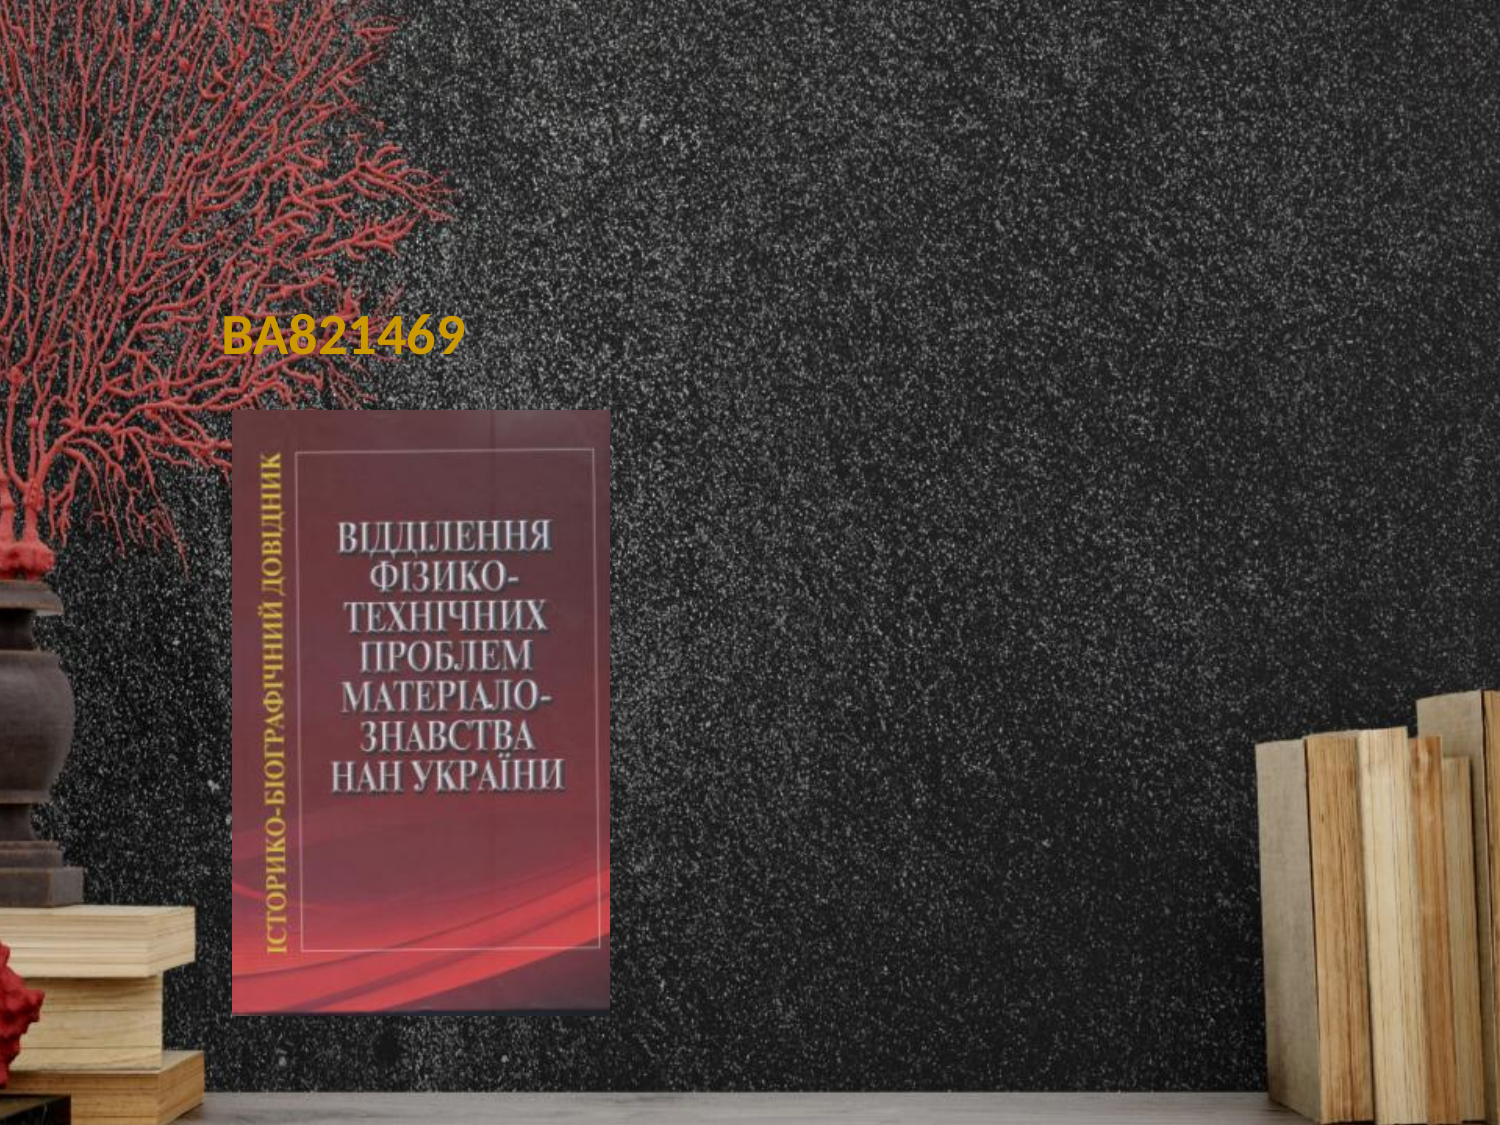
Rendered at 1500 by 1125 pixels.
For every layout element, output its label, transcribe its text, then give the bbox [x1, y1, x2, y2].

list ВА821469 [206, 251, 738, 375]
picture [0, 0, 1500, 1125]
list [232, 410, 610, 1016]
